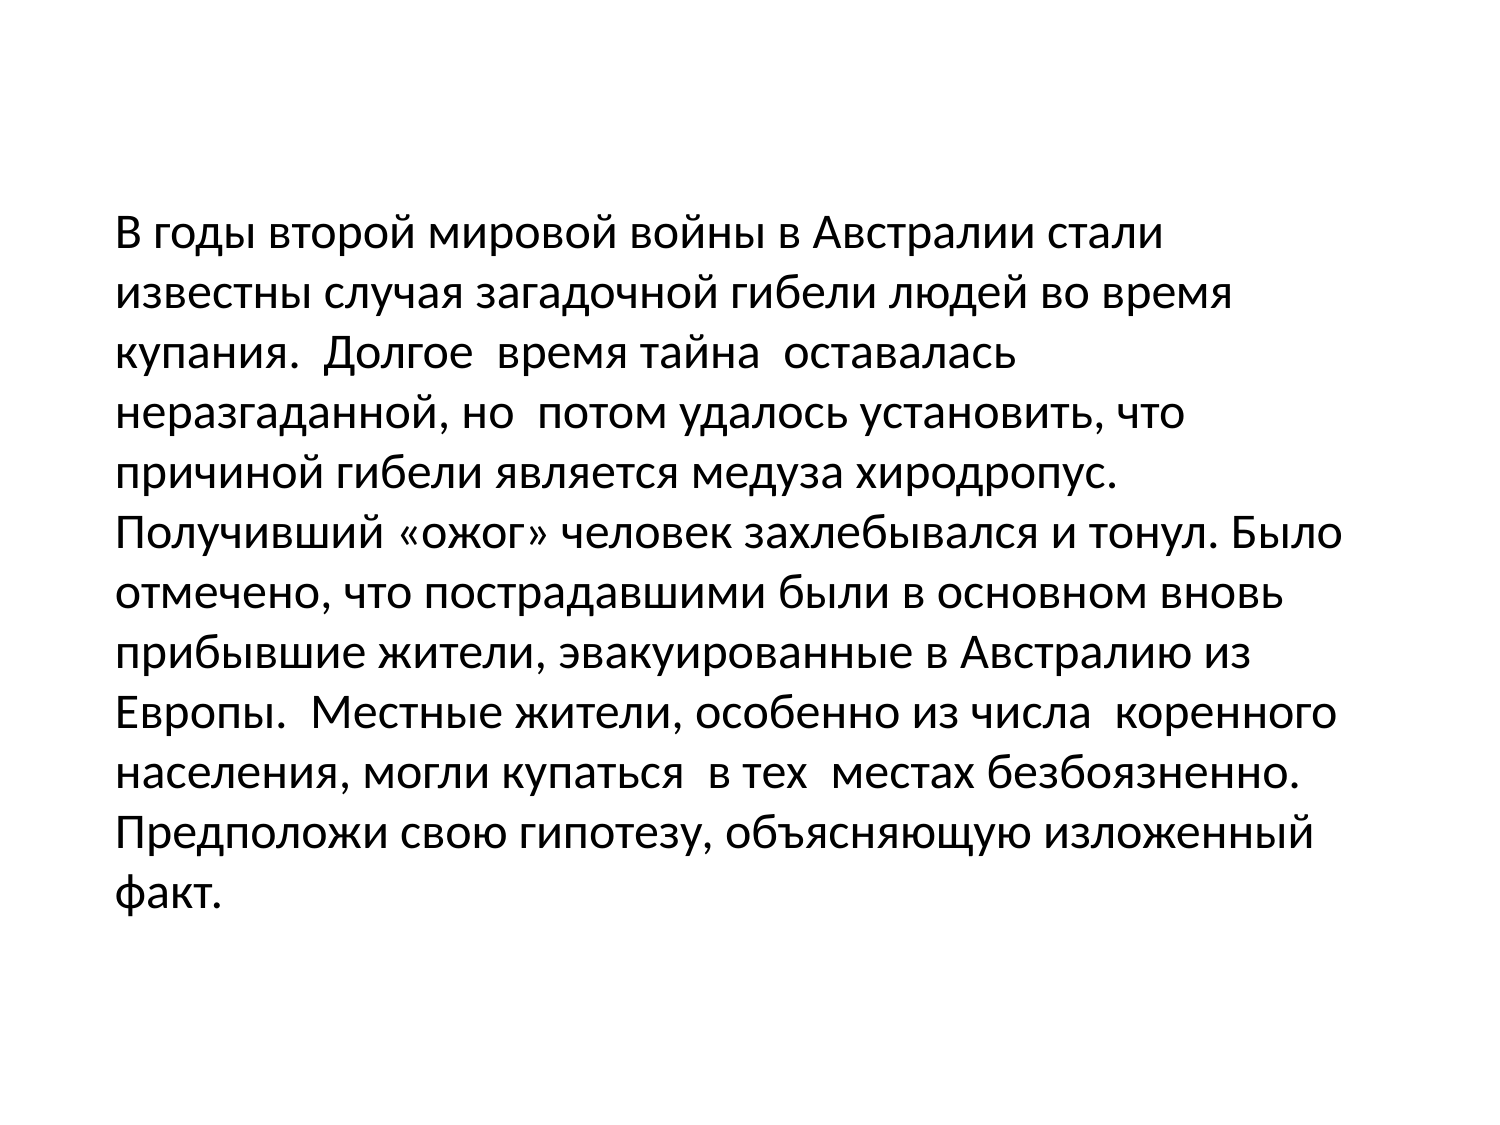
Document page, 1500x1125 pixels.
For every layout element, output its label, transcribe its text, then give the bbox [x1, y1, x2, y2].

text_box В годы второй мировой войны в Австралии стали известны случая загадочной гибели людей во время купания. Долгое время тайна оставалась неразгаданной, но потом удалось установить, что причиной гибели является медуза хиродропус. Получивший «ожог» человек захлебывался и тонул. Было отмечено, что пострадавшими были в основном вновь прибывшие жители, эвакуированные в Австралию из Европы. Местные жители, особенно из числа коренного населения, могли купаться в тех местах безбоязненно. Предположи свою гипотезу, объясняющую изложенный факт. [100, 191, 1365, 927]
